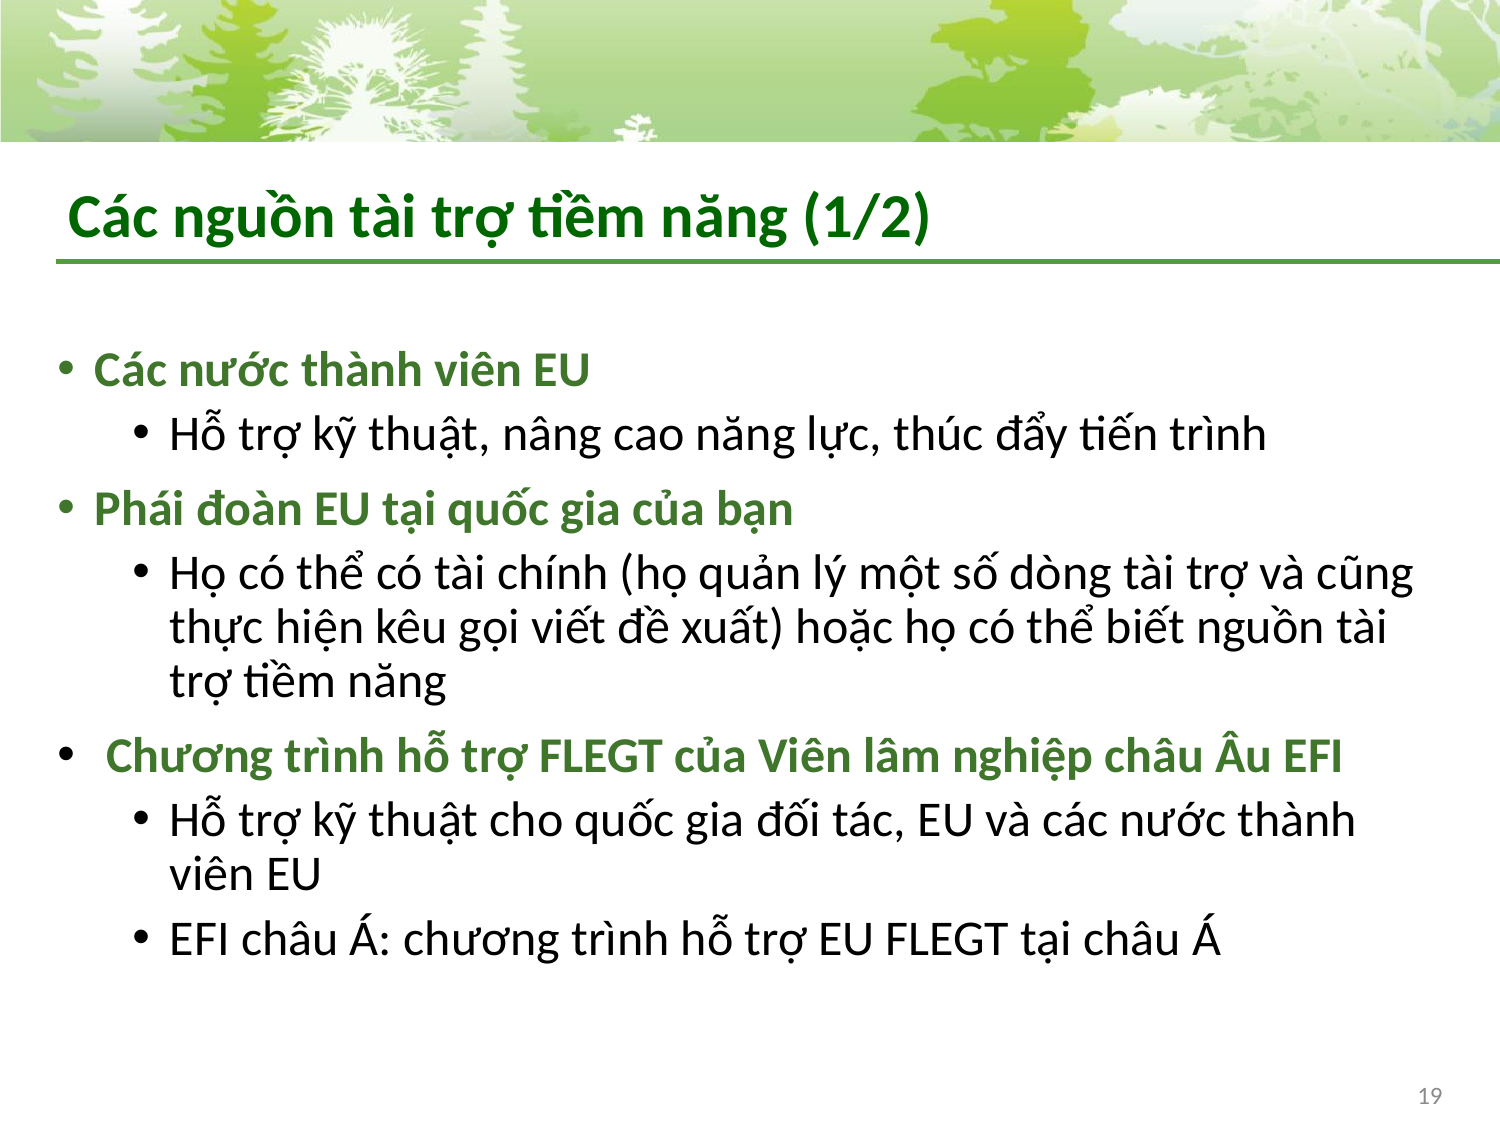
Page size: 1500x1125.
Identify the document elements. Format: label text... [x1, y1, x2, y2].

slide_number 19 [1120, 1065, 1458, 1125]
list Các nước thành viên EU Hỗ trợ kỹ thuật, nâng cao năng lực, thúc đẩy tiến trình Phái đoàn EU tại quốc gia của bạn Họ có thể có tài chính (họ quản lý một số dòng tài trợ và cũng thực hiện kêu gọi viết đề xuất) hoặc họ có thể biết nguồn tài trợ tiềm năng Chương trình hỗ trợ FLEGT của Viên lâm nghiệp châu Âu EFI Hỗ trợ kỹ thuật cho quốc gia đối tác, EU và các nước thành viên EU EFI châu Á: chương trình hỗ trợ EU FLEGT tại châu Á [42, 335, 1458, 970]
title Các nguồn tài trợ tiềm năng (1/2) [53, 150, 1457, 284]
picture [0, 0, 1500, 142]
